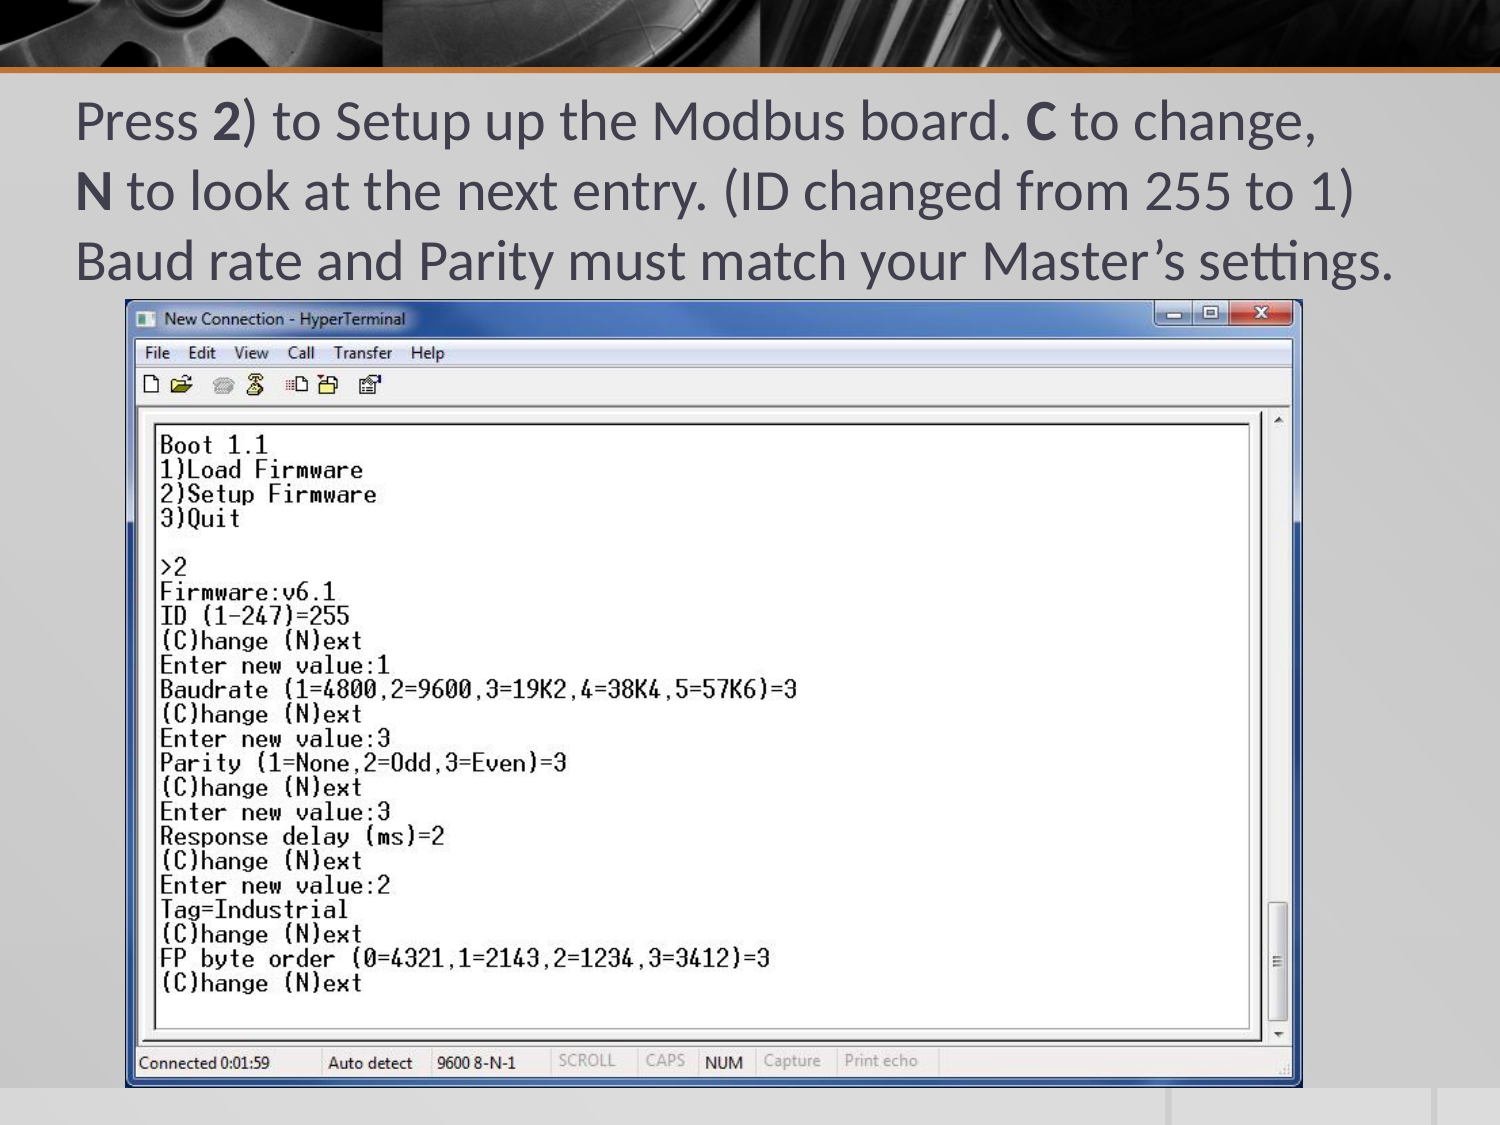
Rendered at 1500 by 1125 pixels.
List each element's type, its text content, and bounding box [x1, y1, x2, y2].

title Press 2) to Setup up the Modbus board. C to change, N to look at the next entry. (ID changed from 255 to 1) Baud rate and Parity must match your Master’s settings. [75, 112, 1425, 263]
picture [0, 0, 1500, 67]
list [124, 299, 1304, 1088]
